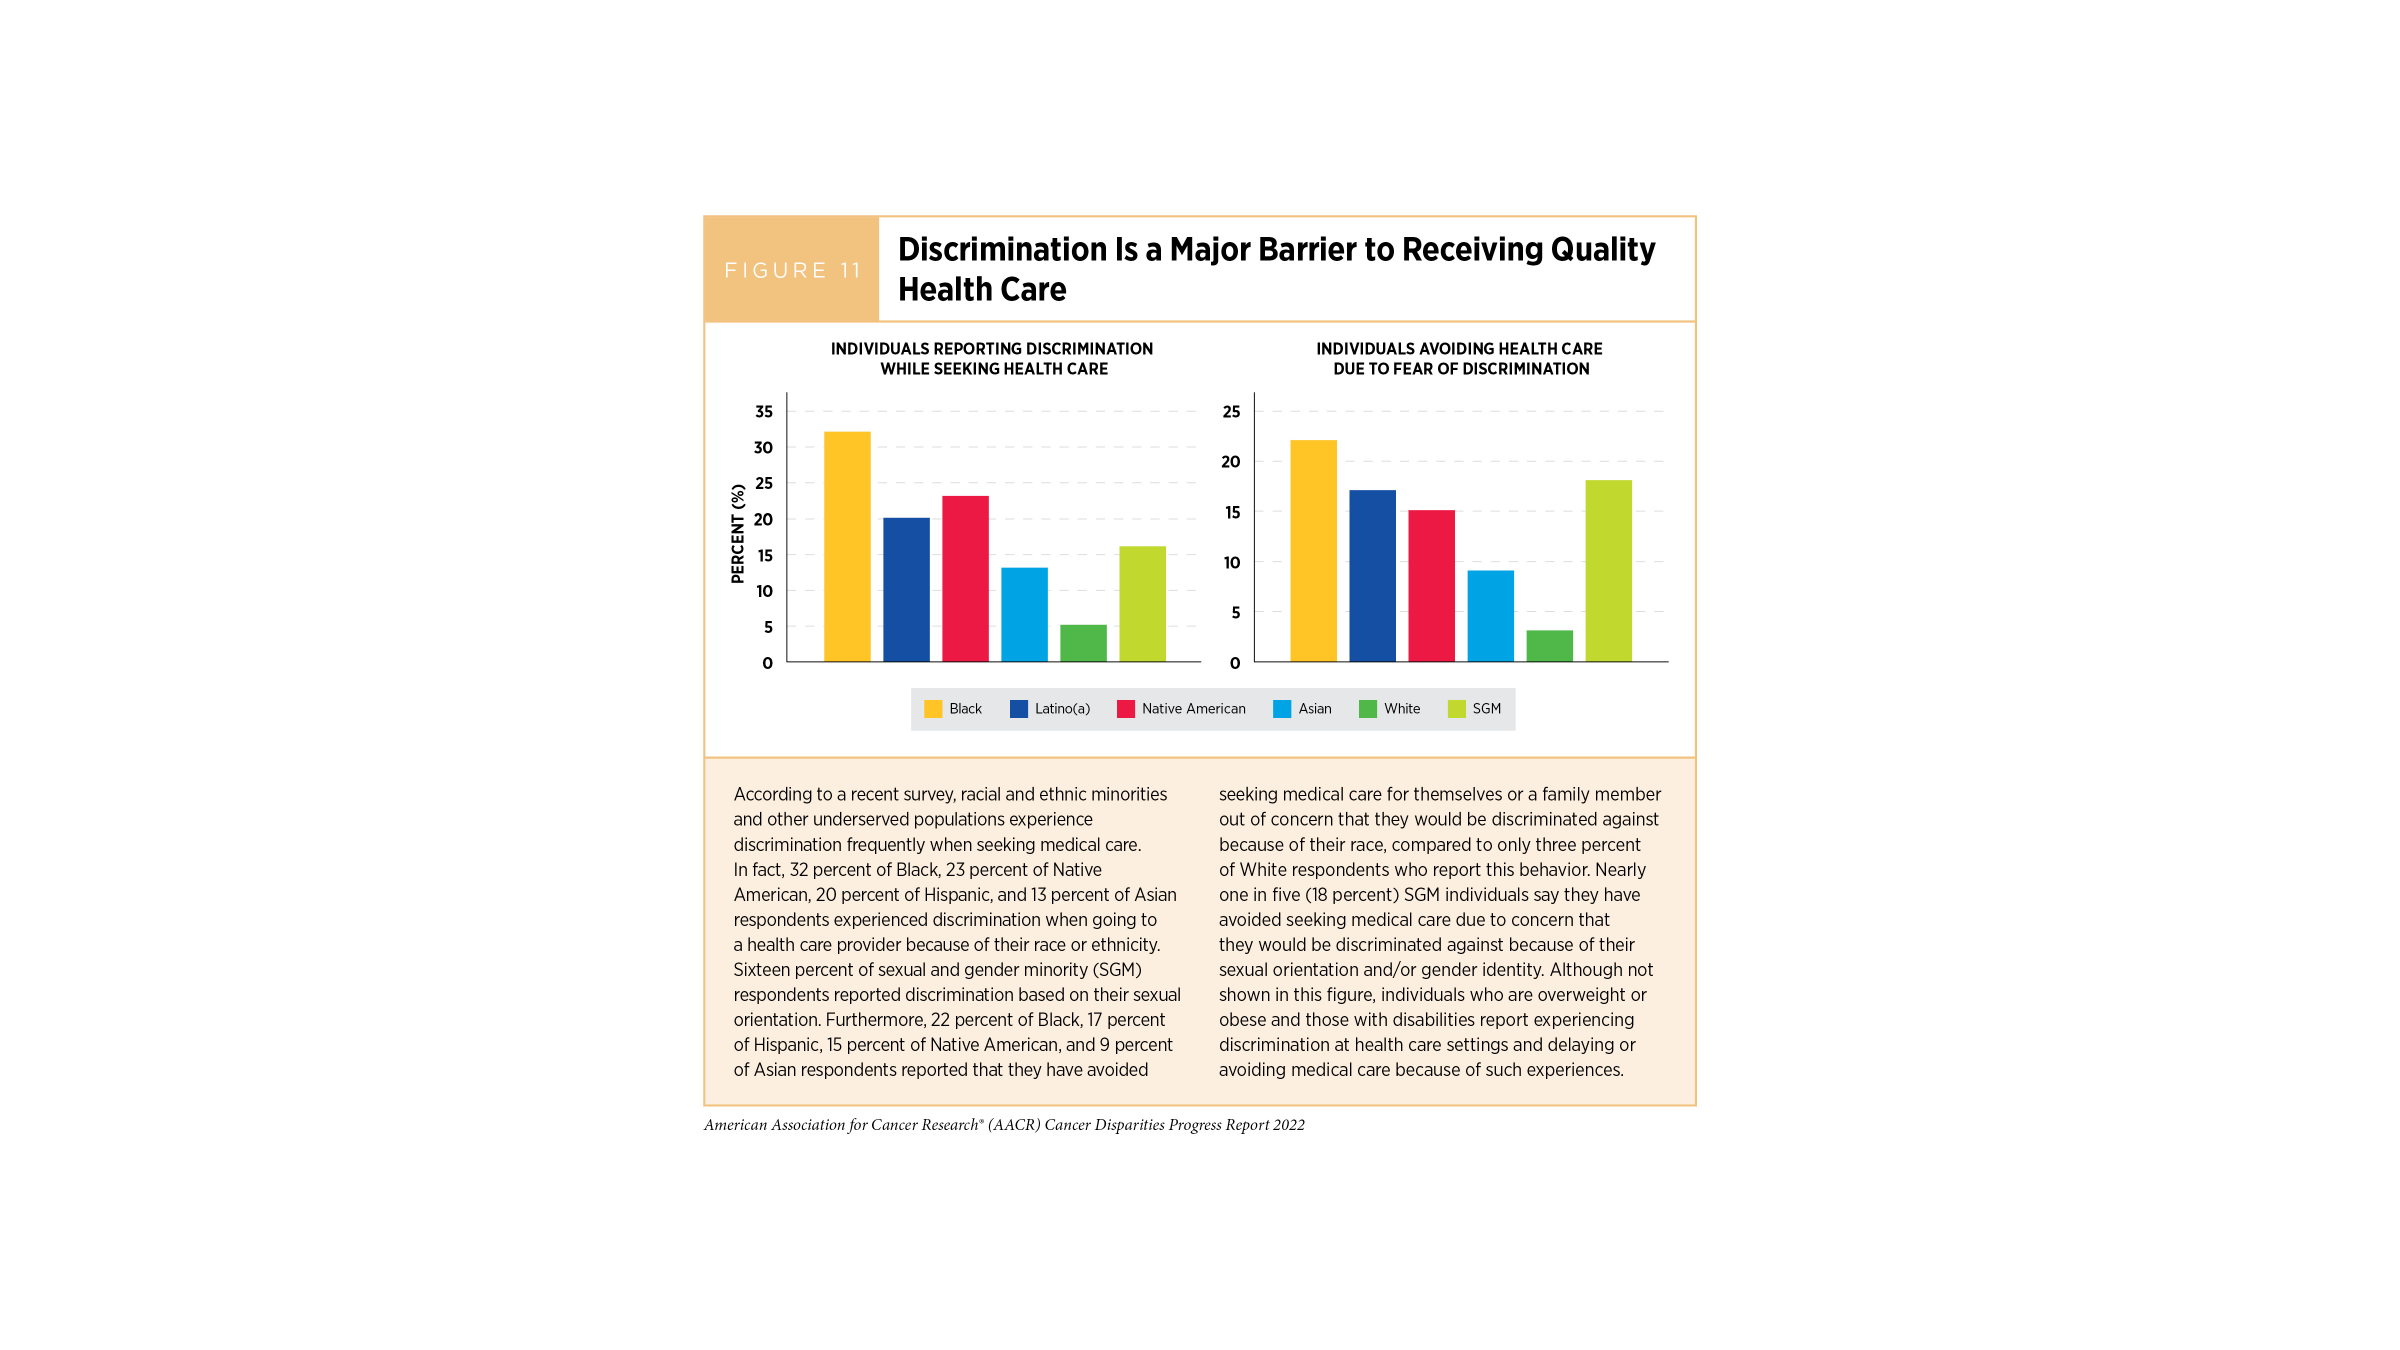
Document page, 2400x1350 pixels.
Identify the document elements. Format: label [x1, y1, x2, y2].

picture [684, 196, 1716, 1154]
